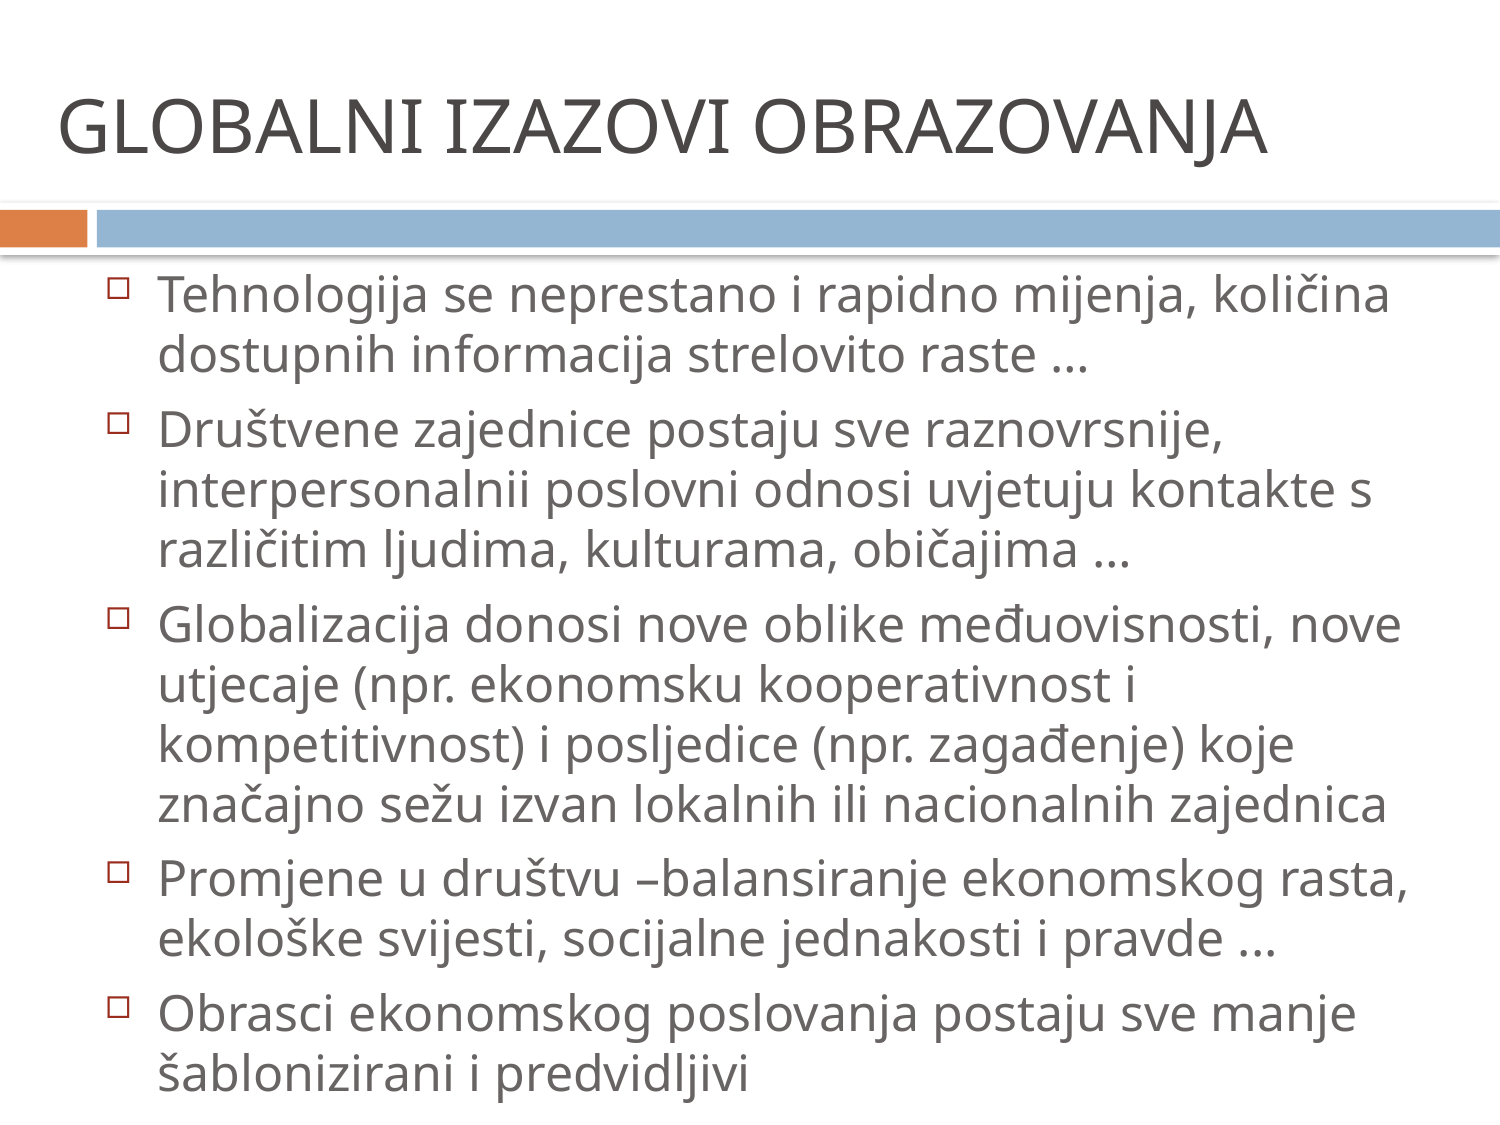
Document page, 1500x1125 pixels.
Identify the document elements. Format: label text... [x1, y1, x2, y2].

list Tehnologija se neprestano i rapidno mijenja, količina dostupnih informacija strelovito raste … Društvene zajednice postaju sve raznovrsnije, interpersonalnii poslovni odnosi uvjetuju kontakte s različitim ljudima, kulturama, običajima … Globalizacija donosi nove oblike međuovisnosti, nove utjecaje (npr. ekonomsku kooperativnost i kompetitivnost) i posljedice (npr. zagađenje) koje značajno sežu izvan lokalnih ili nacionalnih zajednica Promjene u društvu –balansiranje ekonomskog rasta, ekološke svijesti, socijalne jednakosti i pravde ... Obrasci ekonomskog poslovanja postaju sve manje šablonizirani i predvidljivi [89, 255, 1498, 1102]
text_box GLOBALNI IZAZOVI OBRAZOVANJA [41, 42, 1459, 206]
